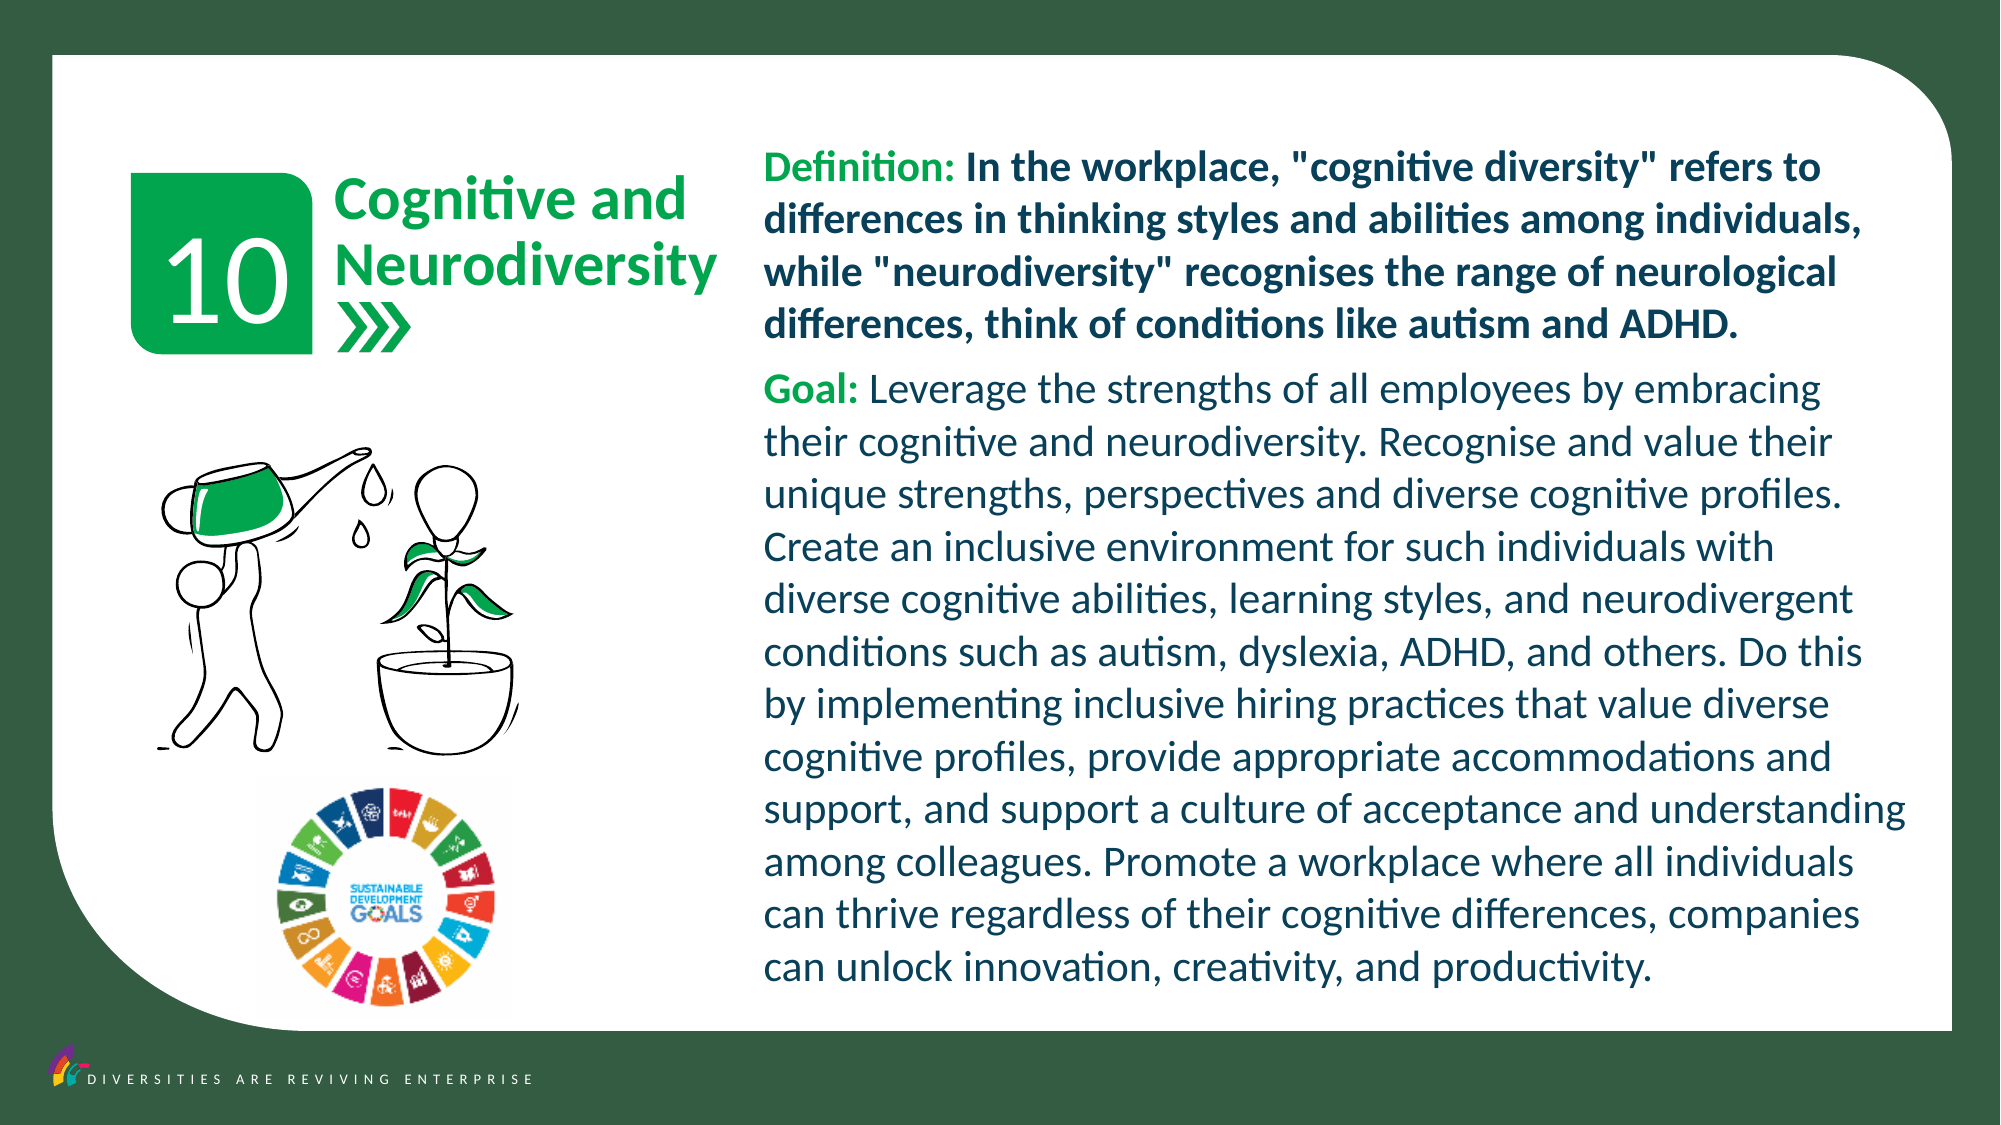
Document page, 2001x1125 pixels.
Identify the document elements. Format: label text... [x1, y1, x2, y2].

text_box Definition: In the workplace, "cognitive diversity" refers to differences in thinking styles and abilities among individuals, while "neurodiversity" recognises the range of neurological differences, think of conditions like autism and ADHD. Goal: Leverage the strengths of all employees by embracing their cognitive and neurodiversity. Recognise and value their unique strengths, perspectives and diverse cognitive profiles. Create an inclusive environment for such individuals with diverse cognitive abilities, learning styles, and neurodivergent conditions such as autism, dyslexia, ADHD, and others. Do this by implementing inclusive hiring practices that value diverse cognitive profiles, provide appropriate accommodations and support, and support a culture of acceptance and understanding among colleagues. Promote a workplace where all individuals can thrive regardless of their cognitive differences, companies can unlock innovation, creativity, and productivity. [748, 129, 1925, 327]
picture [257, 776, 513, 1020]
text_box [157, 447, 519, 756]
text_box [130, 183, 314, 356]
text_box Cognitive and Neurodiversity [320, 160, 738, 337]
text_box 10 [124, 169, 306, 327]
picture [330, 284, 417, 370]
